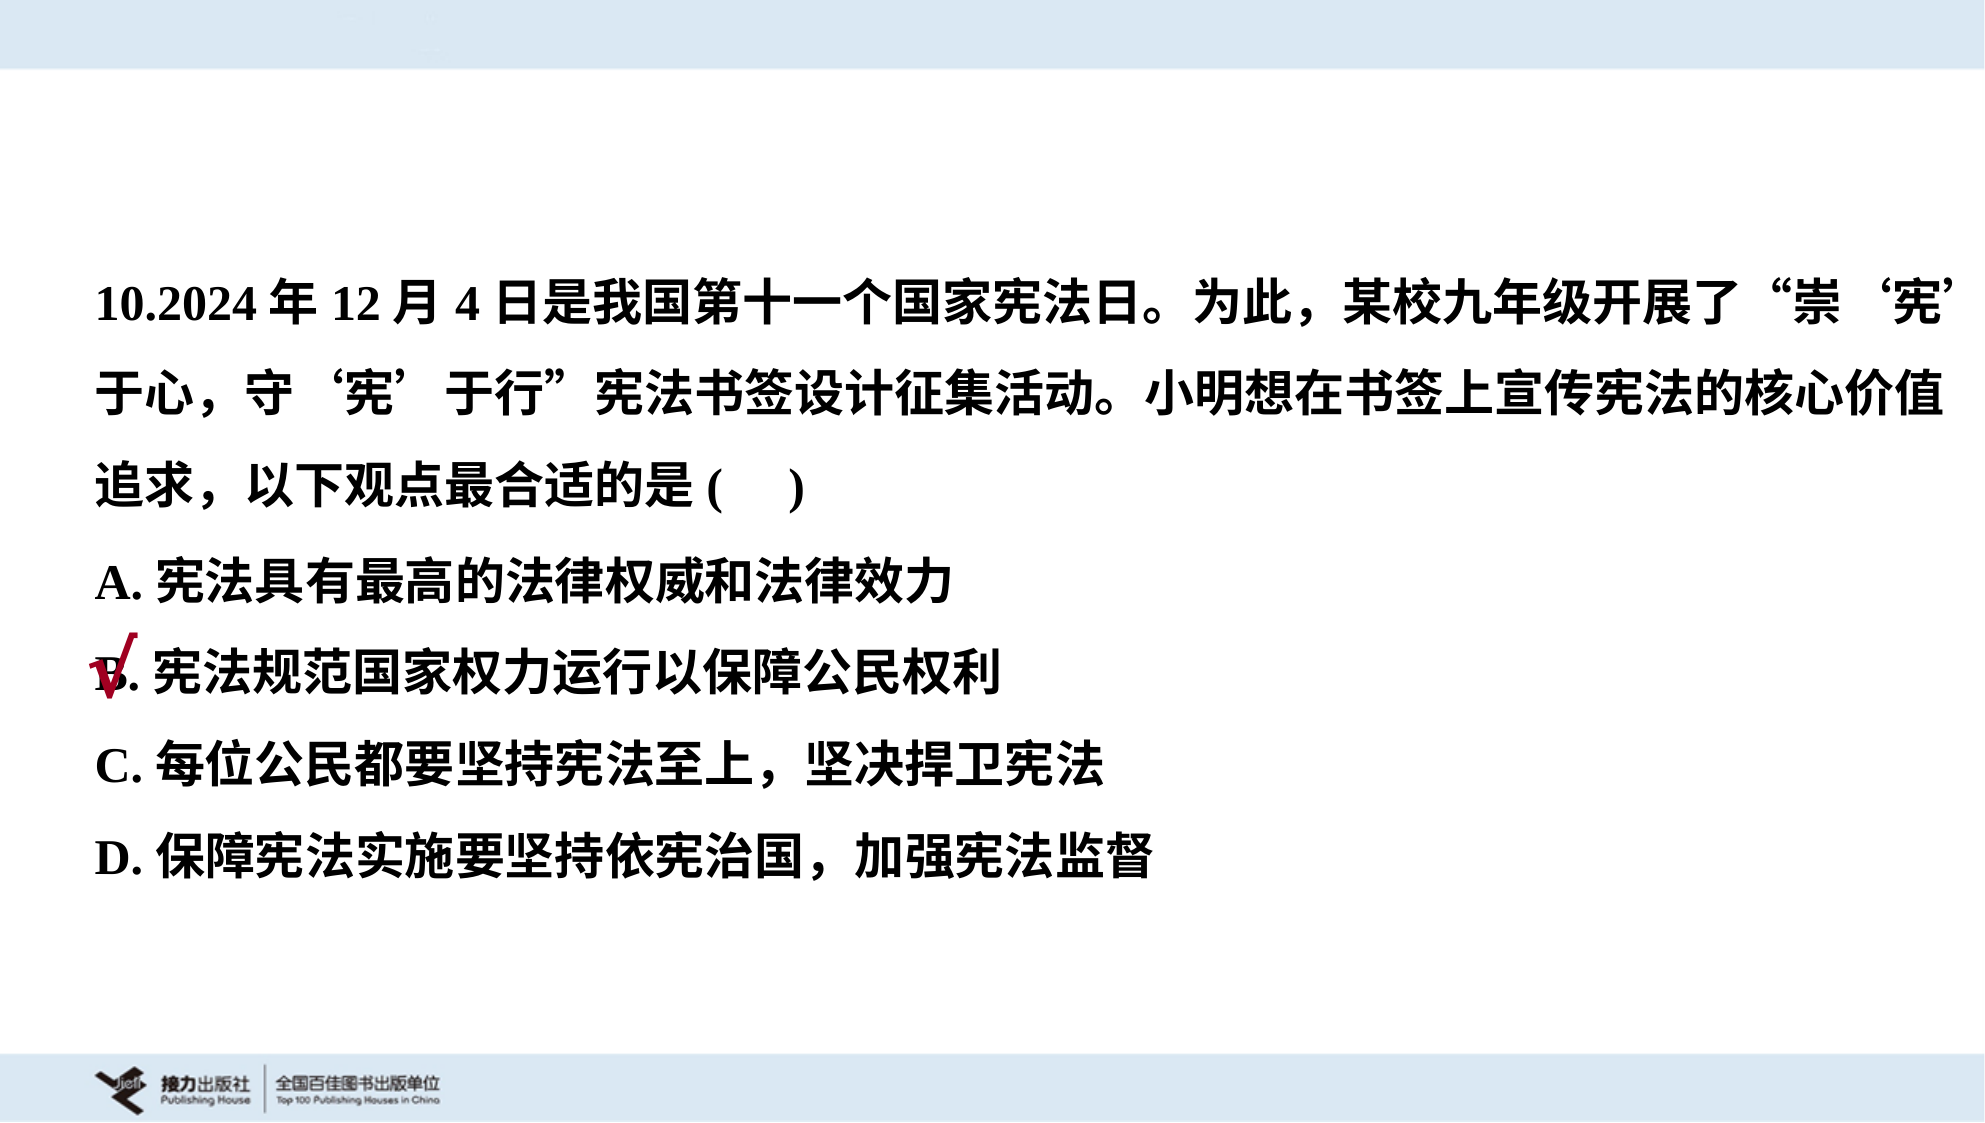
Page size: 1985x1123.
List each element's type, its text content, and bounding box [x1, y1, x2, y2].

text_box 10.2024年12月4日是我国第十一个国家宪法日。为此，某校九年级开展了“崇‘宪’ 于心，守‘宪’于行”宪法书签设计征集活动。小明想在书签上宣传宪法的核心价值 追求，以下观点最合适的是( ) [94, 238, 1892, 514]
picture [0, 0, 1985, 1122]
text_box A.宪法具有最高的法律权威和法律效力 B.宪法规范国家权力运行以保障公民权利 C.每位公民都要坚持宪法至上，坚决捍卫宪法 D.保障宪法实施要坚持依宪治国，加强宪法监督 [94, 517, 1892, 885]
text_box √ [86, 620, 139, 714]
